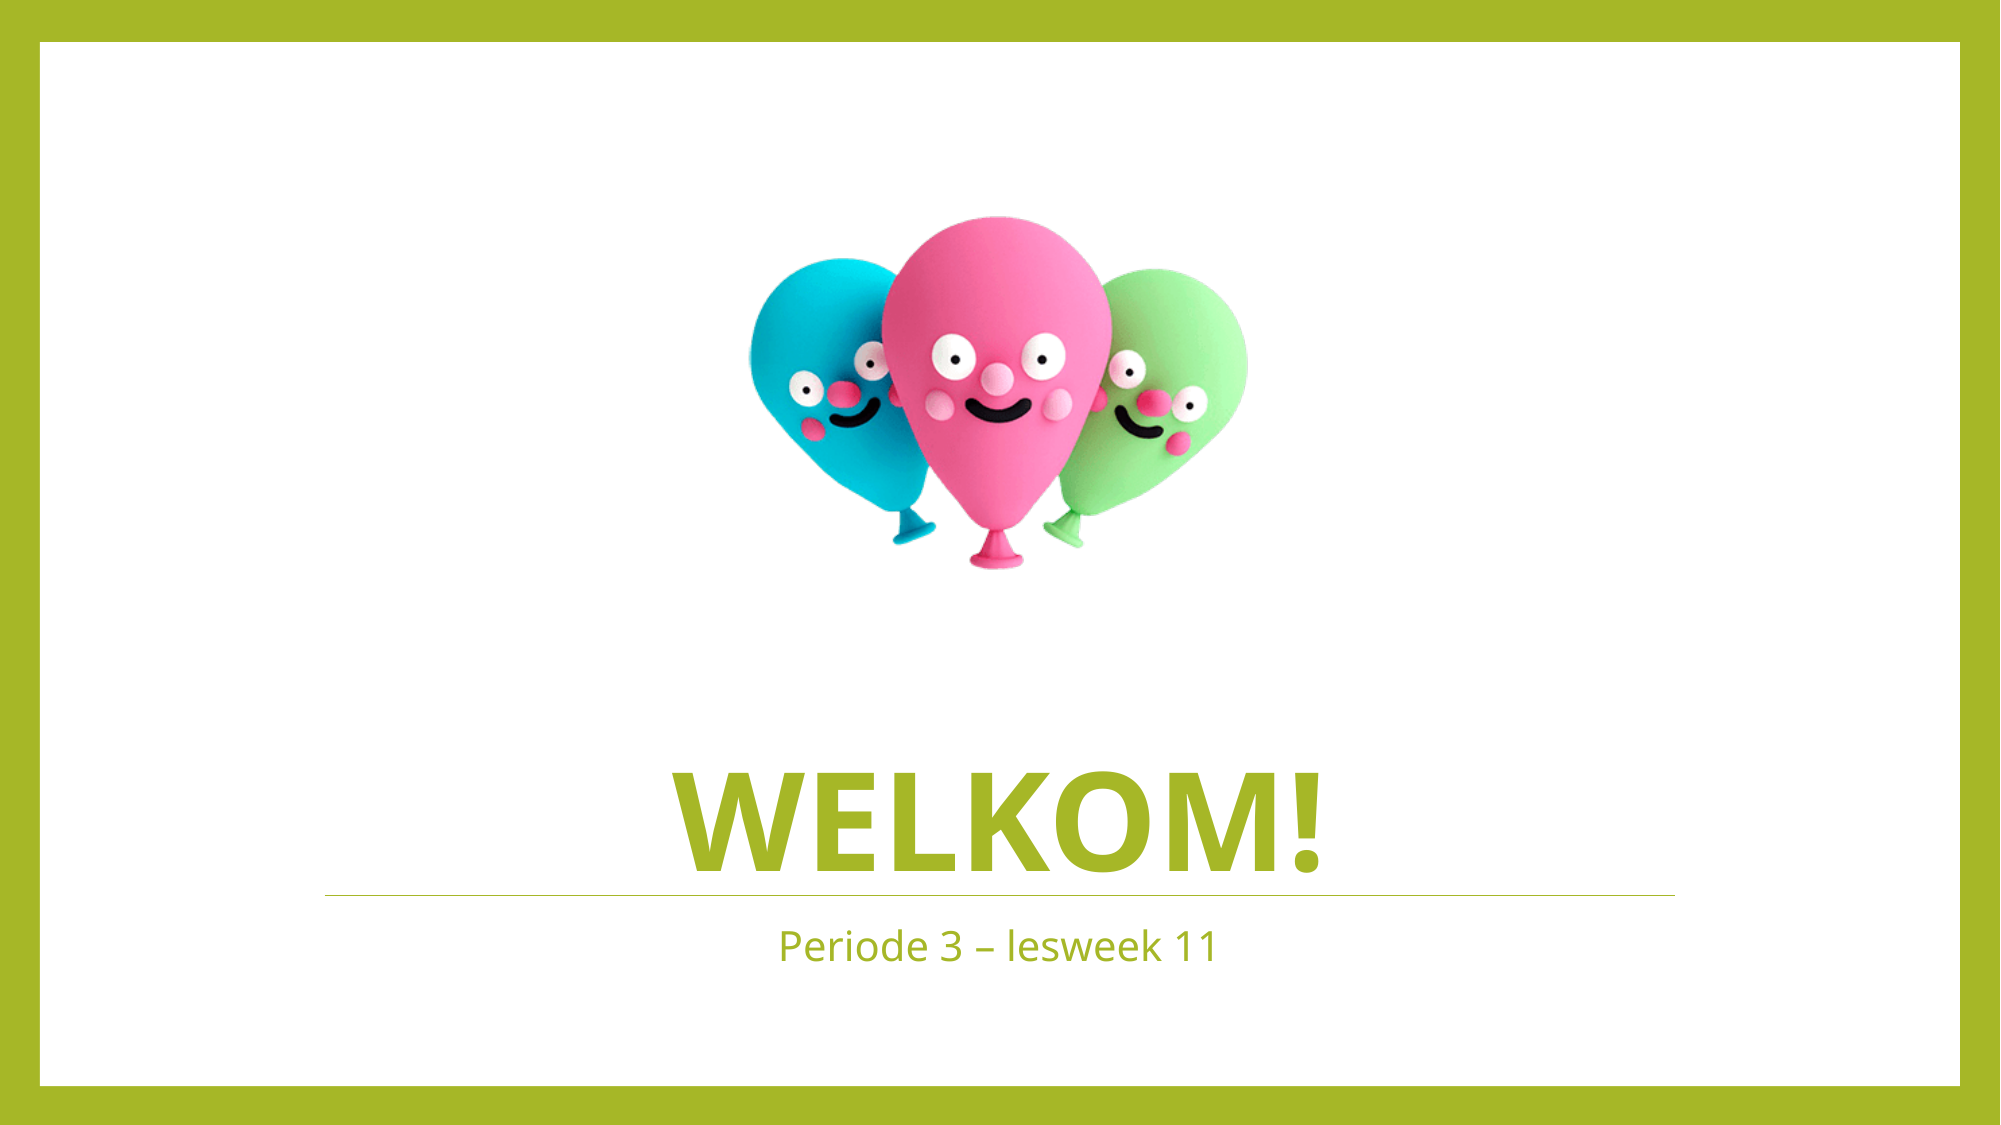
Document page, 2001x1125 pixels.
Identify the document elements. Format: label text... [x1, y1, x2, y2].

picture [730, 121, 1270, 660]
subtitle Periode 3 – lesweek 11 [280, 918, 1719, 1010]
text_box [0, 0, 2000, 1125]
title Welkom! [182, 690, 1818, 908]
text_box [38, 41, 1961, 1088]
